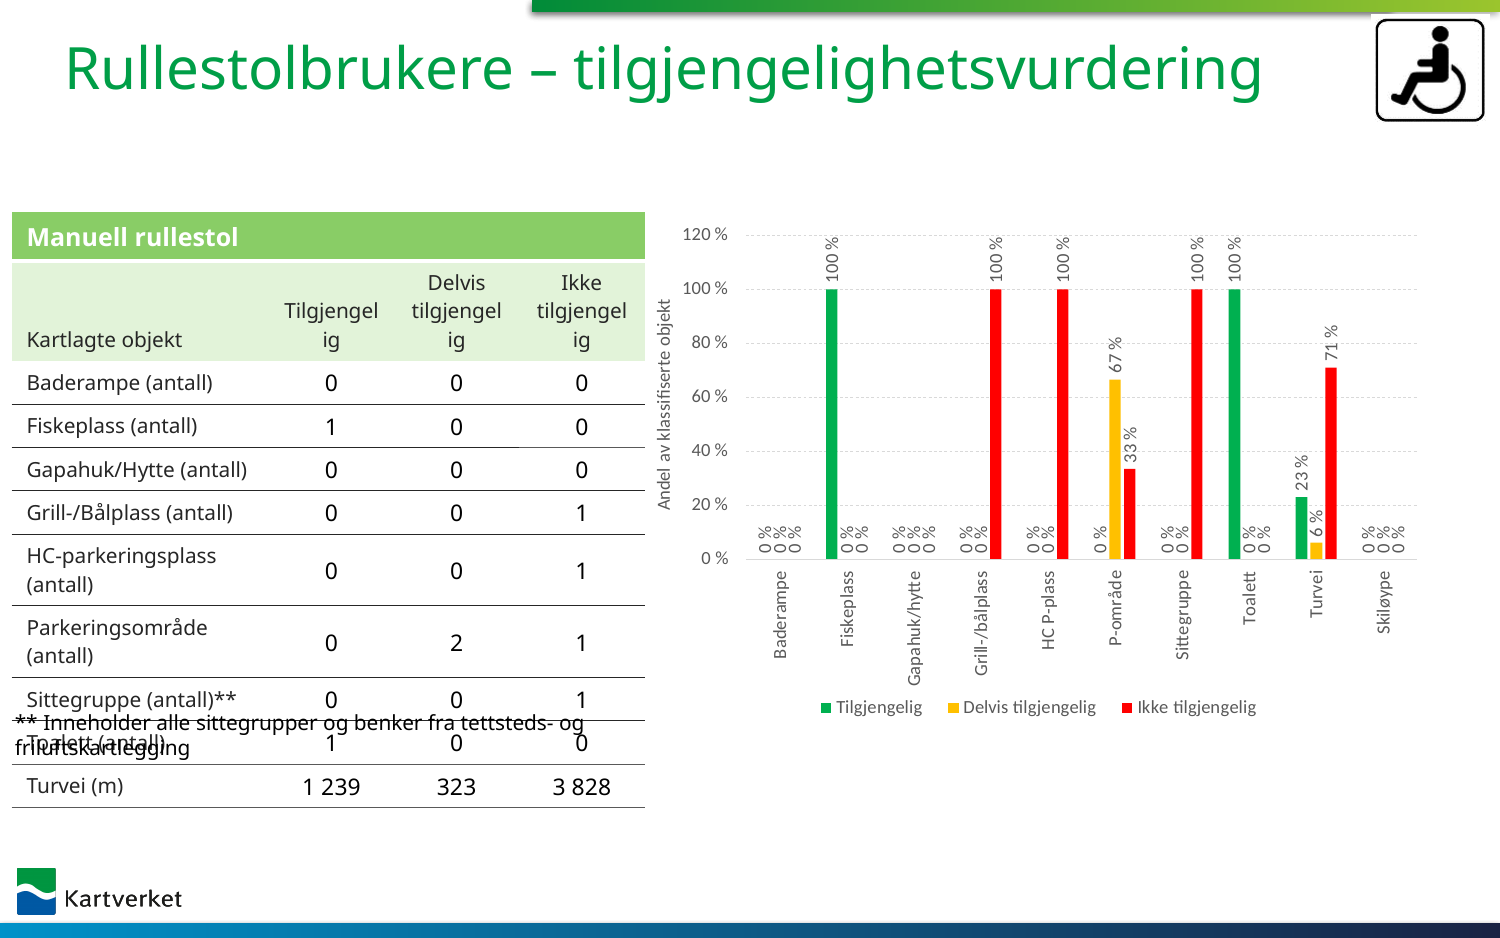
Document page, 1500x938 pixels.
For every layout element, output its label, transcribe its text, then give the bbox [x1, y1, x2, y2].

table_cell 1 [519, 606, 638, 677]
table_cell 0 [269, 448, 394, 490]
table_cell 0 [269, 491, 394, 534]
table_cell HC-parkeringsplass (antall) [12, 535, 269, 605]
table_cell 1 [519, 491, 638, 534]
picture [1371, 13, 1491, 127]
table_cell 323 [394, 768, 519, 807]
table_cell 0 [269, 361, 394, 404]
table_cell Sittegruppe (antall)** [12, 678, 269, 702]
table_cell 3 828 [519, 768, 645, 807]
table_cell 2 [394, 606, 519, 677]
table_cell 0 [519, 405, 638, 447]
text_box Rullestolbrukere – tilgjengelighetsvurdering [49, 12, 1372, 109]
table_cell 0 [394, 678, 519, 702]
table_cell Kartlagte objekt [12, 263, 269, 361]
table_cell 1 [269, 405, 394, 447]
table_cell Grill-/Bålplass (antall) [12, 491, 269, 534]
table_cell 0 [269, 678, 394, 702]
table_cell 1 [519, 678, 638, 702]
table_cell Gapahuk/Hytte (antall) [12, 448, 269, 490]
table_cell 0 [394, 535, 519, 605]
table_header Manuell rullestol [12, 212, 645, 259]
table_cell Delvis tilgjengelig [394, 263, 519, 361]
table_cell 0 [269, 606, 394, 677]
table_cell Fiskeplass (antall) [12, 405, 269, 447]
table_cell Tilgjengelig [269, 263, 394, 361]
picture [643, 218, 1427, 728]
table_cell 0 [394, 491, 519, 534]
table_cell 0 [269, 535, 394, 605]
table_cell 0 [394, 361, 519, 404]
table_cell 0 [519, 448, 638, 490]
table_cell 0 [394, 448, 519, 490]
table_cell 0 [394, 405, 519, 447]
table_cell 1 239 [269, 768, 394, 807]
text_box ** Inneholder alle sittegrupper og benker fra tettsteds- og friluftskartlegging [0, 702, 745, 768]
table_cell Baderampe (antall) [12, 361, 269, 404]
table_cell 0 [519, 361, 638, 404]
table_cell Ikke tilgjengelig [519, 263, 638, 361]
table_cell Turvei (m) [12, 768, 269, 807]
table_cell Parkeringsområde (antall) [12, 606, 269, 677]
table_cell 1 [519, 535, 638, 605]
